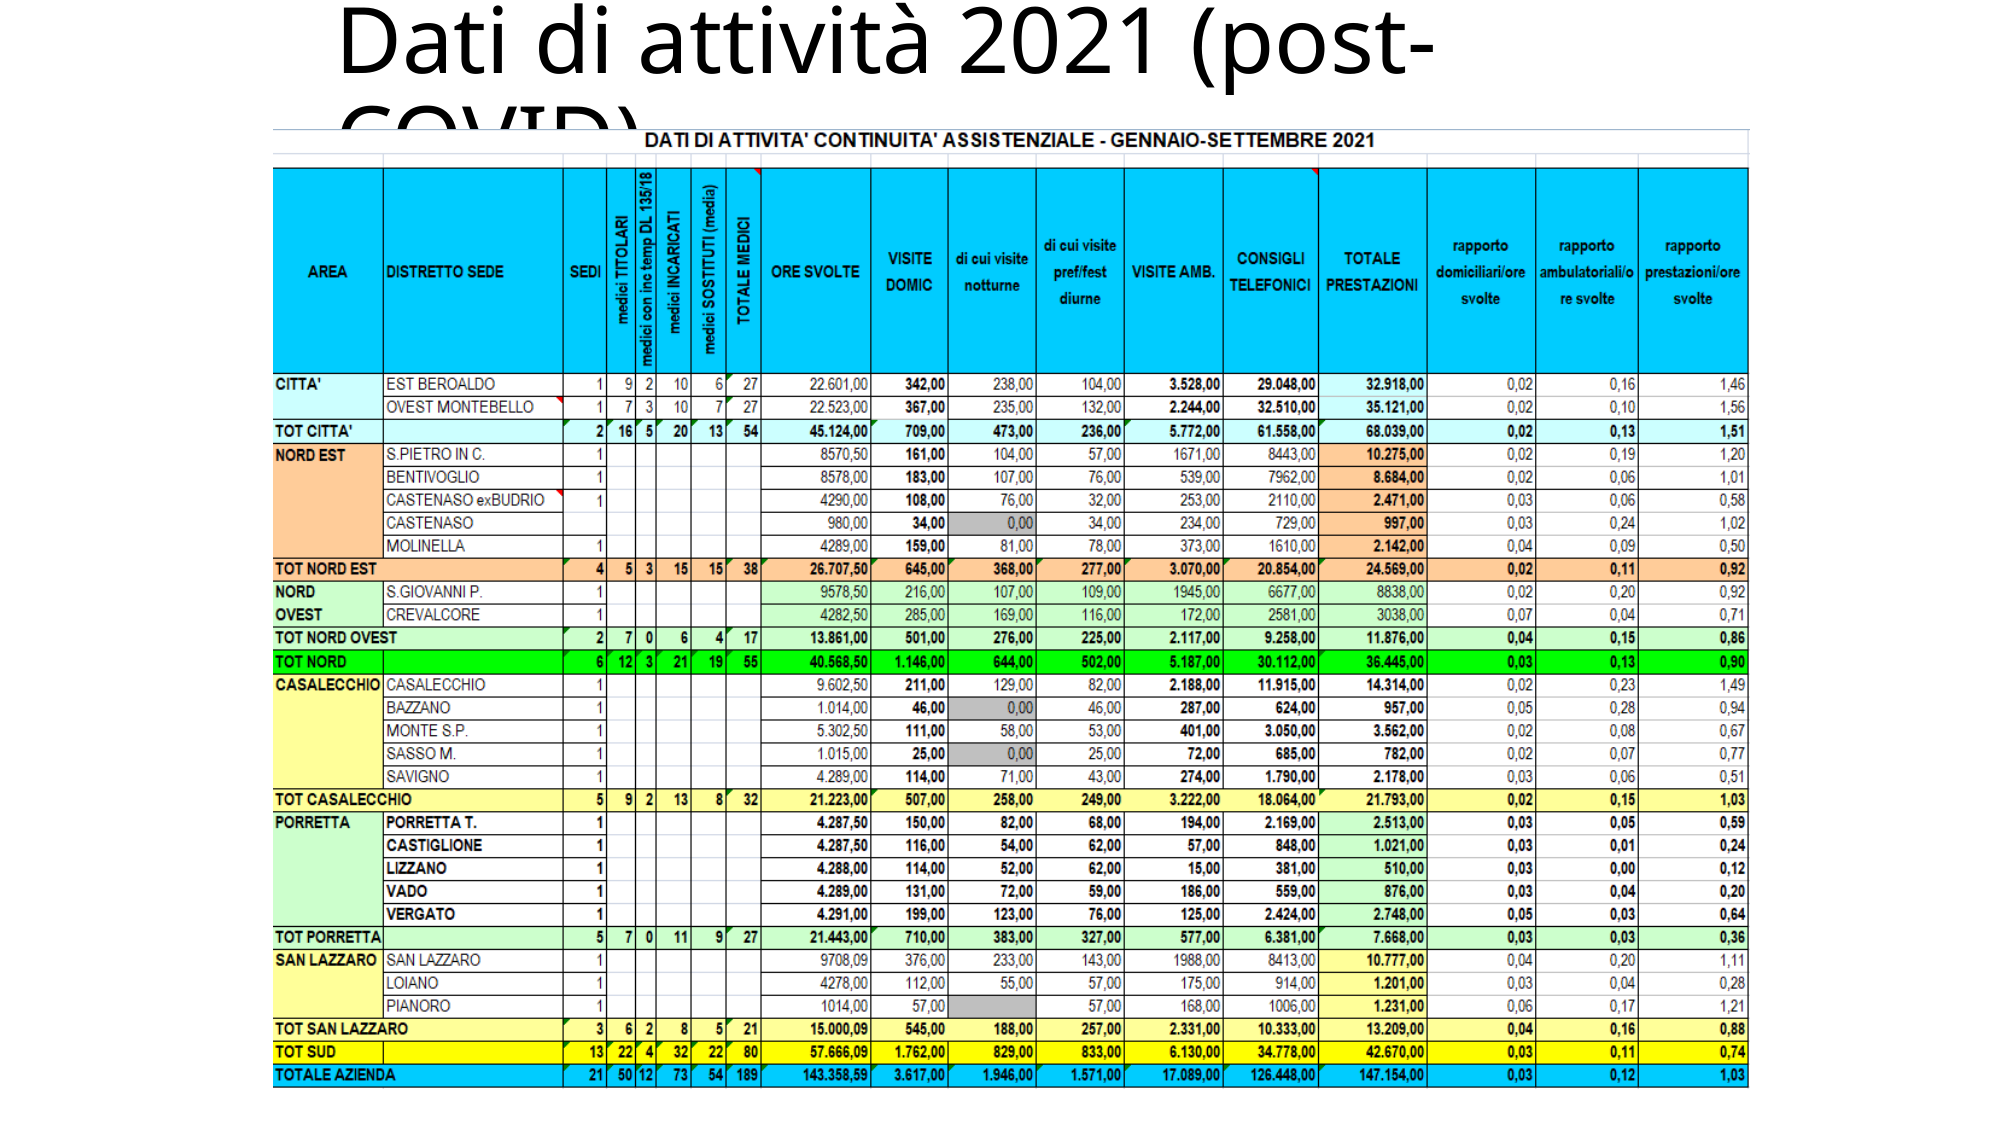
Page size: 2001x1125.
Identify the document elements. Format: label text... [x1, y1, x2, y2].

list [273, 129, 1750, 1089]
title Dati di attività 2021 (post-COVID) [320, 0, 1671, 129]
